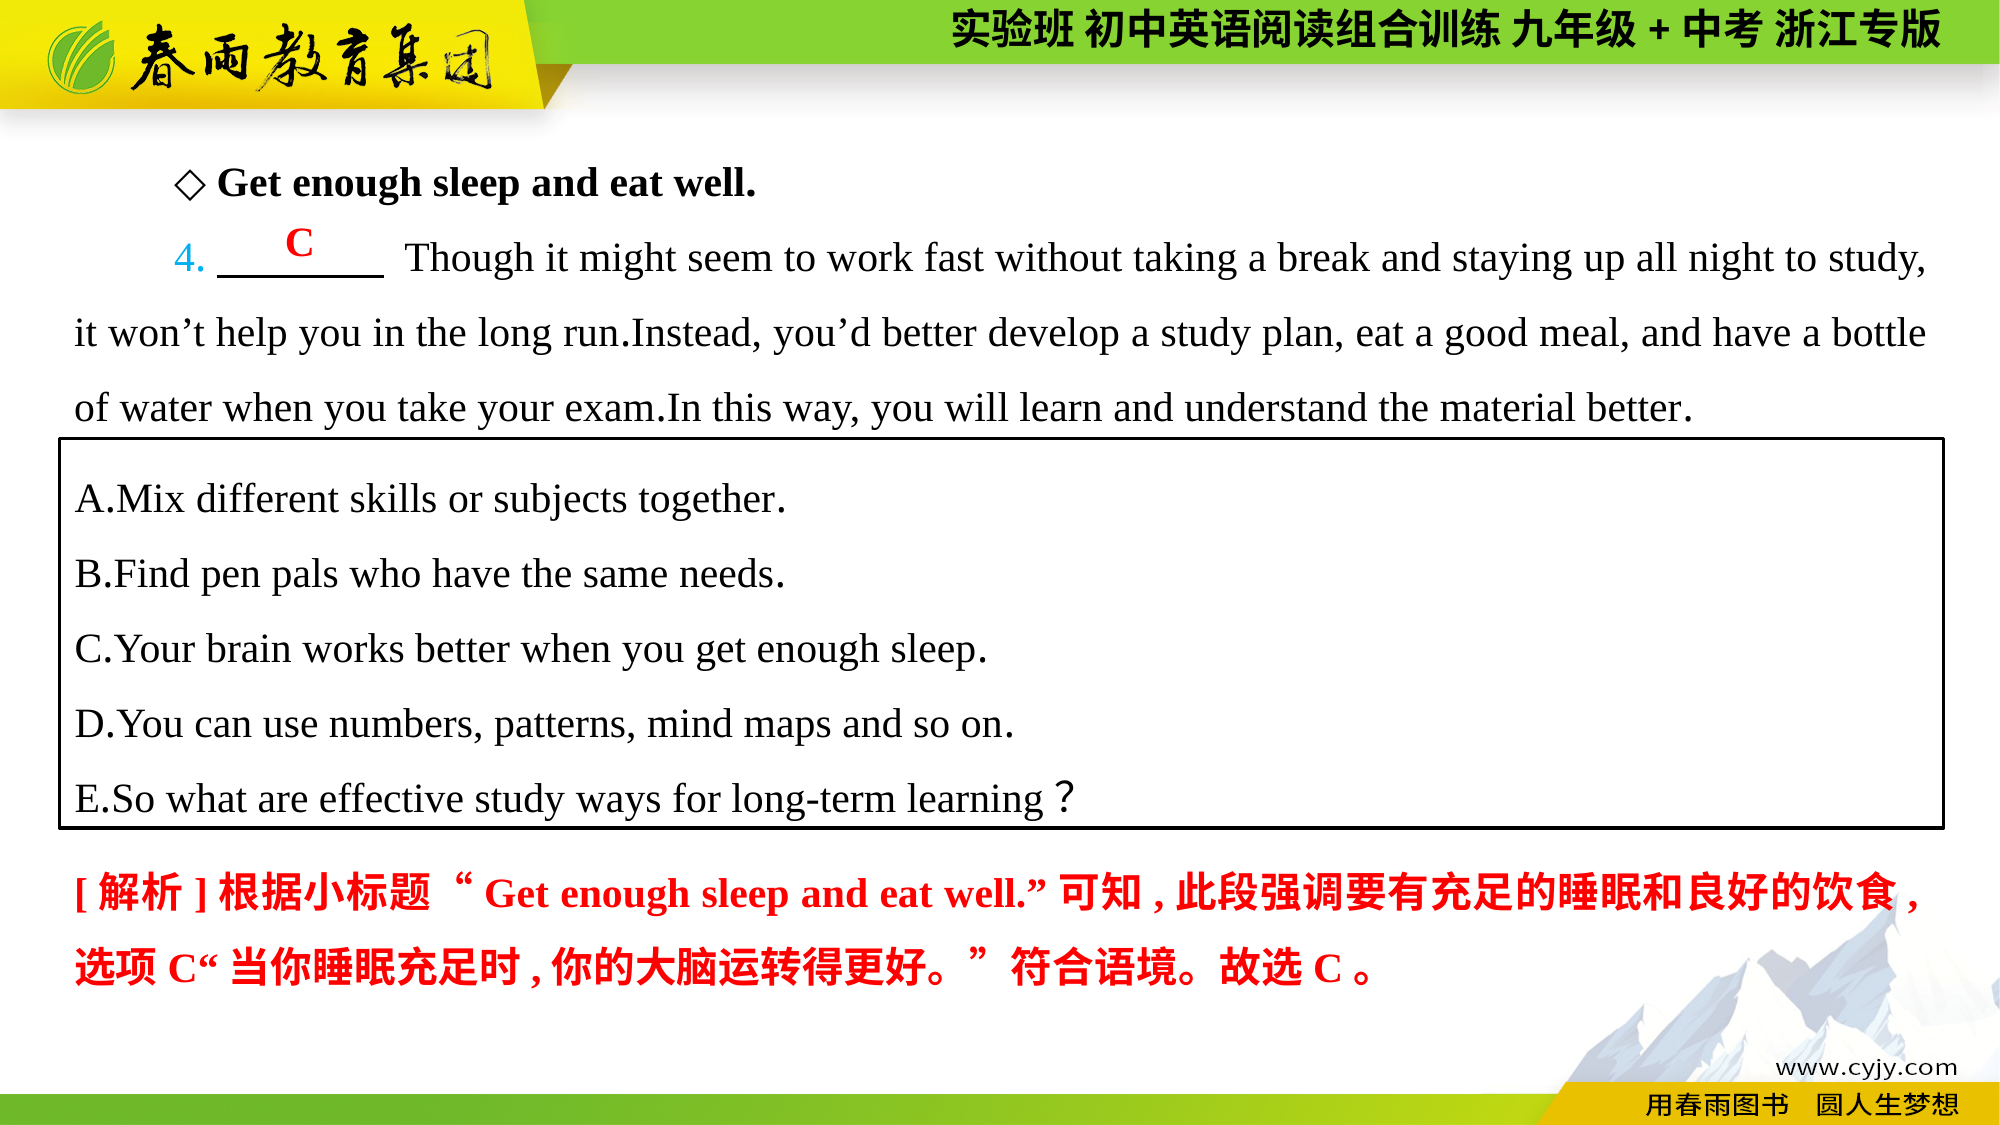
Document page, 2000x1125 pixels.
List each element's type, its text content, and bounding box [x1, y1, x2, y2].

text_box C [270, 197, 331, 273]
text_box A.Mix different skills or subjects together. B.Find pen pals who have the same needs. C.Your brain works better when you get enough sleep. D.You can use numbers, patterns, mind maps and so on. E.So what are effective study ways for long-term learning？ [59, 438, 1944, 829]
picture [0, 0, 2000, 1125]
text_box [解析]根据小标题“Get enough sleep and eat well.”可知,此段强调要有充足的睡眠和良好的饮食,选项C“当你睡眠充足时,你的大脑运转得更好。”符合语境。故选C。 [59, 833, 1944, 999]
list ◇ Get enough sleep and eat well. 4. Though it might seem to work fast without taking a break and staying up all night to study, it won’t help you in the long run.Instead, you’d better develop a study plan, eat a good meal, and have a bottle of water when you take your exam.In this way, you will learn and understand the material better. [59, 122, 1944, 431]
